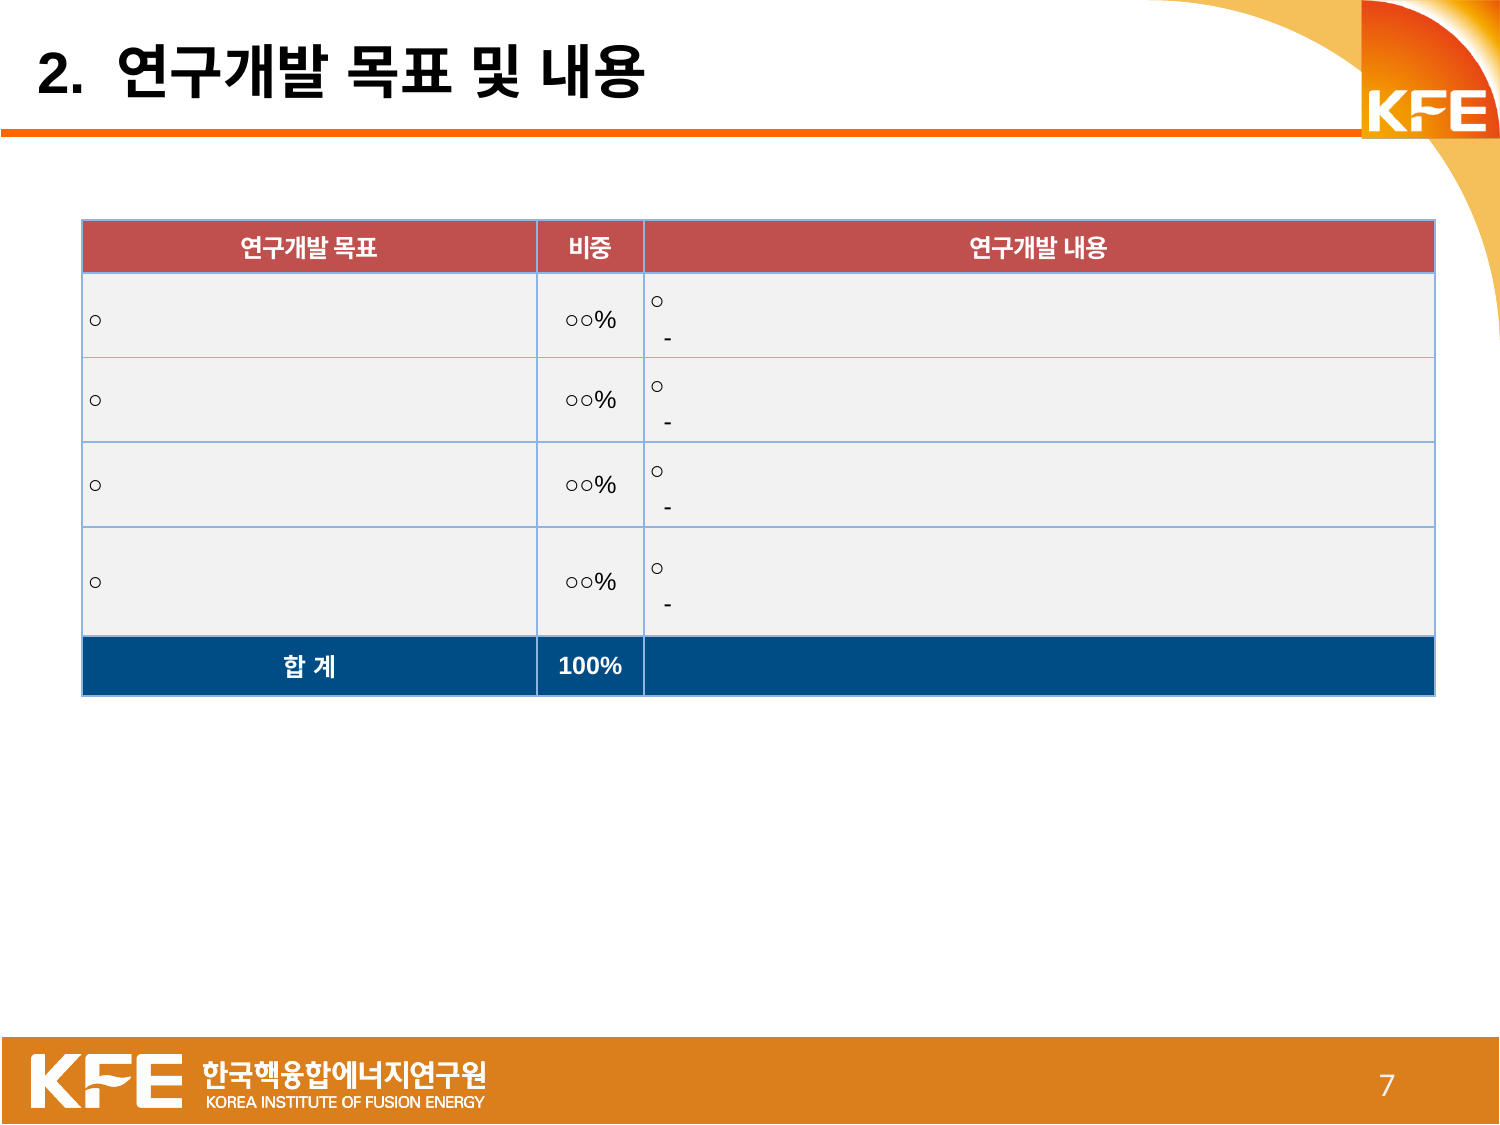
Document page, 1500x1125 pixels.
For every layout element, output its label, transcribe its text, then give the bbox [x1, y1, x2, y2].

table_header 연구개발 내용 [645, 221, 1434, 272]
table_header 연구개발 목표 [83, 221, 536, 272]
table_cell ○○% [538, 274, 643, 357]
picture [1359, 75, 1500, 140]
table_cell ○ [83, 443, 536, 526]
table_cell ○○% [538, 358, 643, 441]
table_header 비중 [538, 221, 643, 272]
table_cell ○ - [645, 358, 1434, 441]
table_cell ○ - [645, 274, 1434, 357]
table_cell 100% [538, 637, 643, 695]
table_cell ○ [83, 528, 536, 635]
table_cell [645, 637, 1434, 695]
table_cell ○ [83, 358, 536, 441]
table_cell ○○% [538, 528, 643, 635]
text_box [0, 0, 1500, 75]
table_cell 합 계 [83, 637, 536, 695]
table_cell ○ [83, 274, 536, 357]
table_cell ○ - [645, 528, 1434, 635]
table_cell ○ - [645, 443, 1434, 526]
table_cell ○○% [538, 443, 643, 526]
